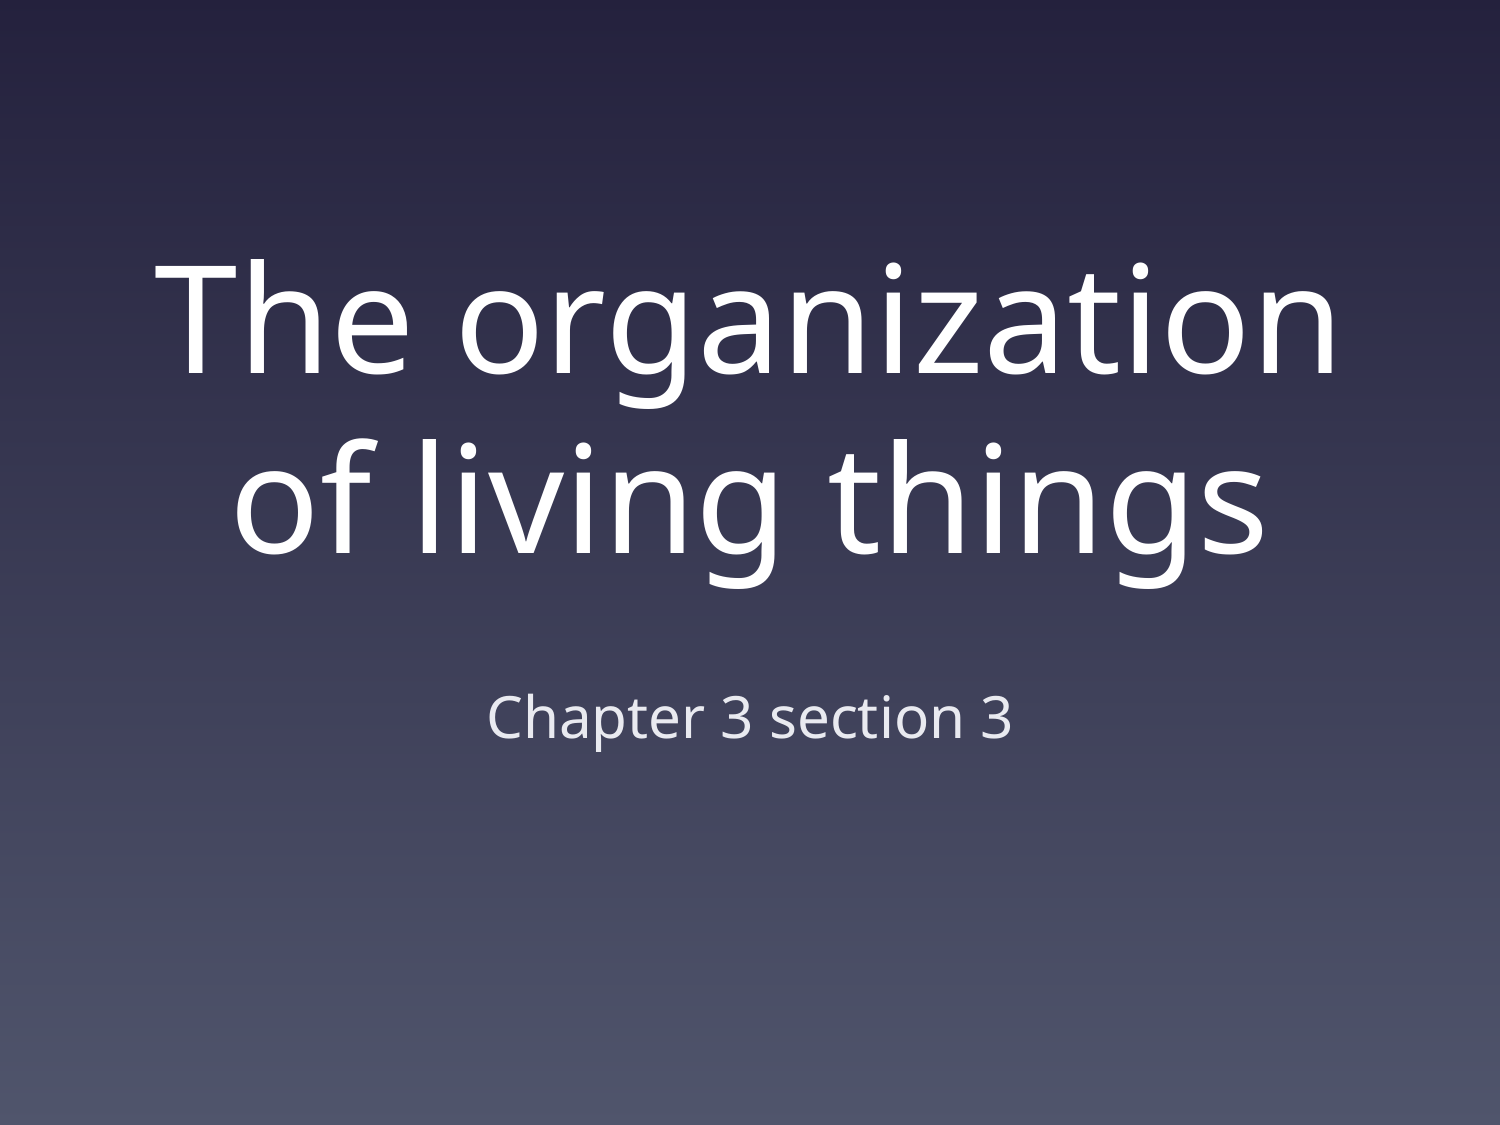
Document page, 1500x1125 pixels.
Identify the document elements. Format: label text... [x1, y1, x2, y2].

subtitle Chapter 3 section 3 [225, 637, 1275, 925]
title The organization of living things [112, 136, 1388, 591]
